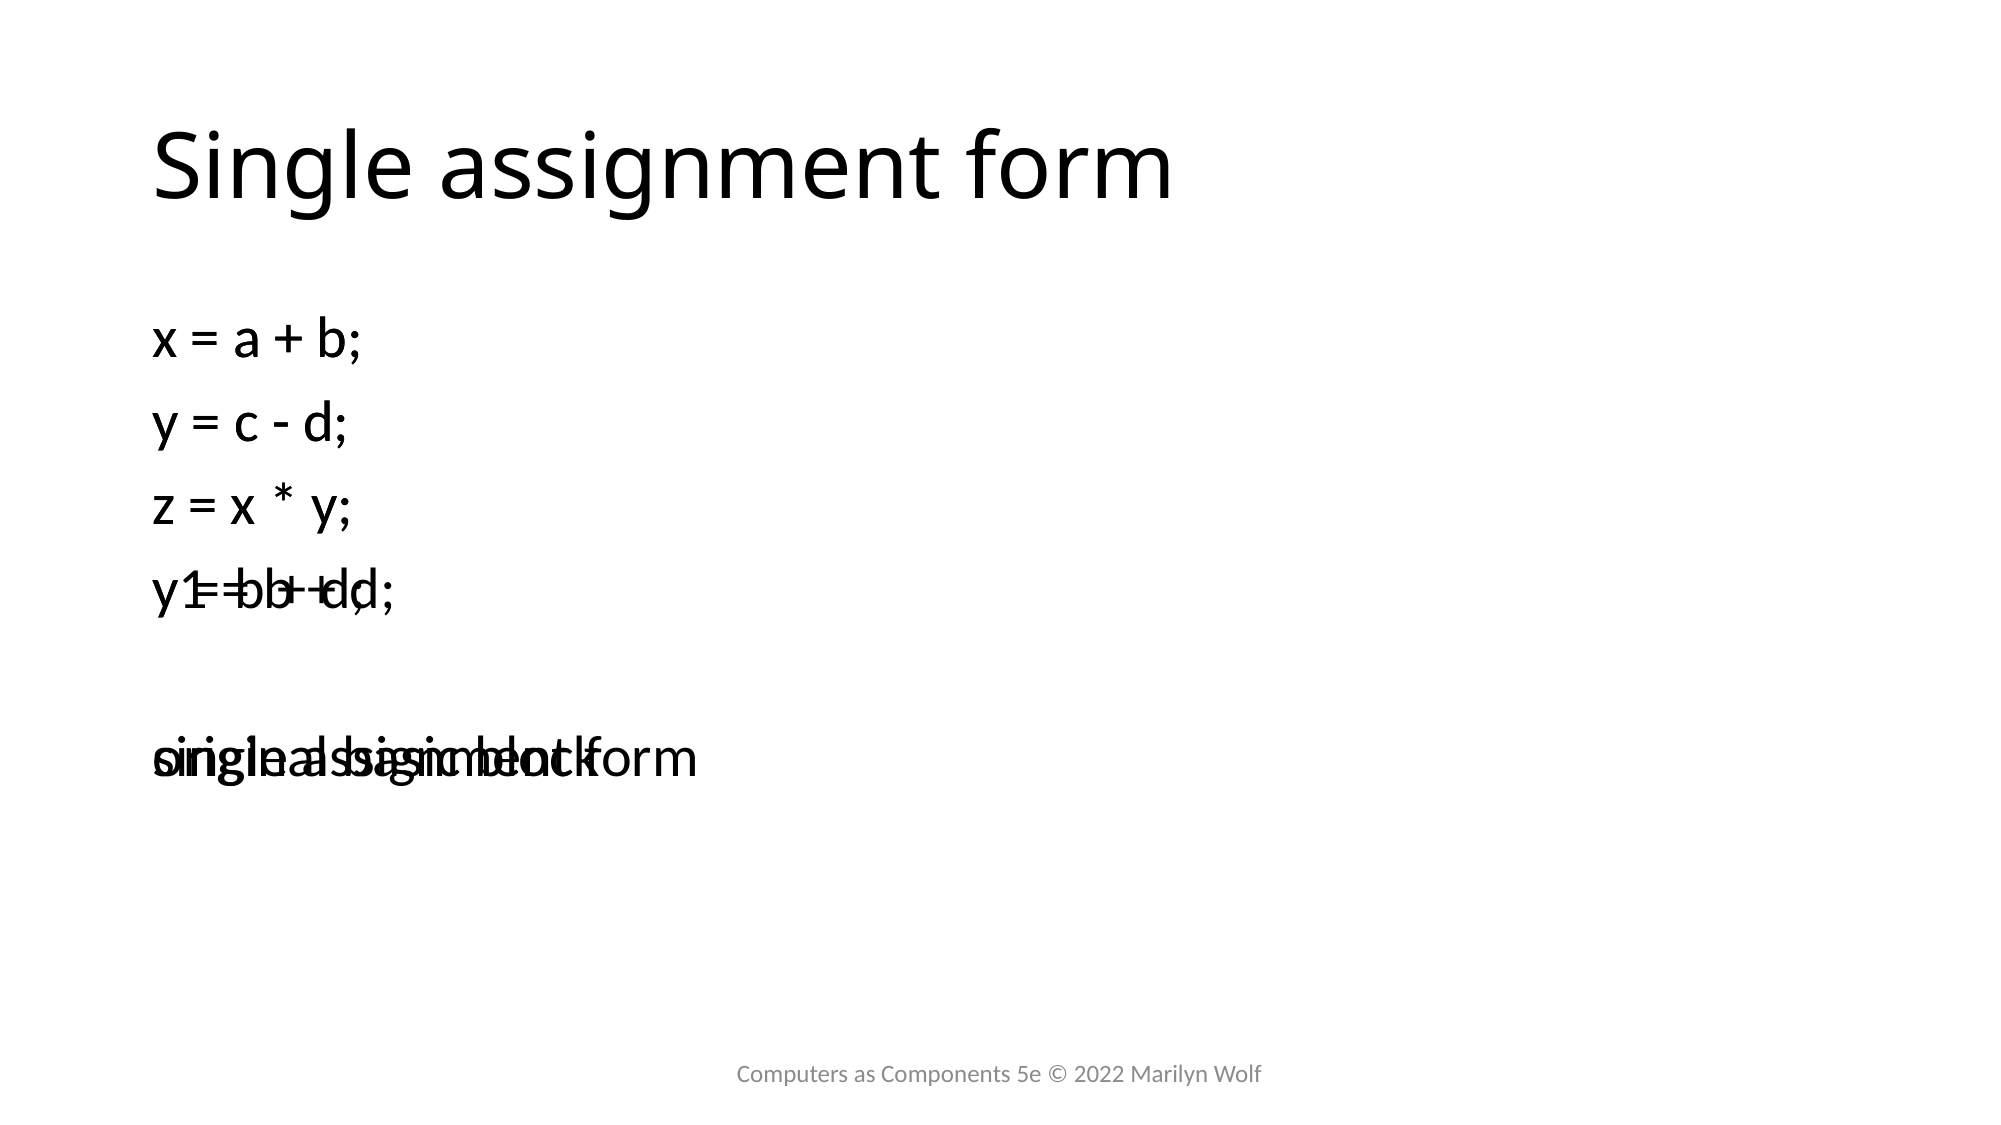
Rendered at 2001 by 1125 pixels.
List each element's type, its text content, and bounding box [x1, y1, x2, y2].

title Single assignment form [137, 59, 1863, 278]
footer Computers as Components 5e © 2022 Marilyn Wolf [662, 1042, 1338, 1103]
list x = a + b; y = c - d; z = x * y; y1 = b + d; single assignment form [137, 299, 1863, 1014]
